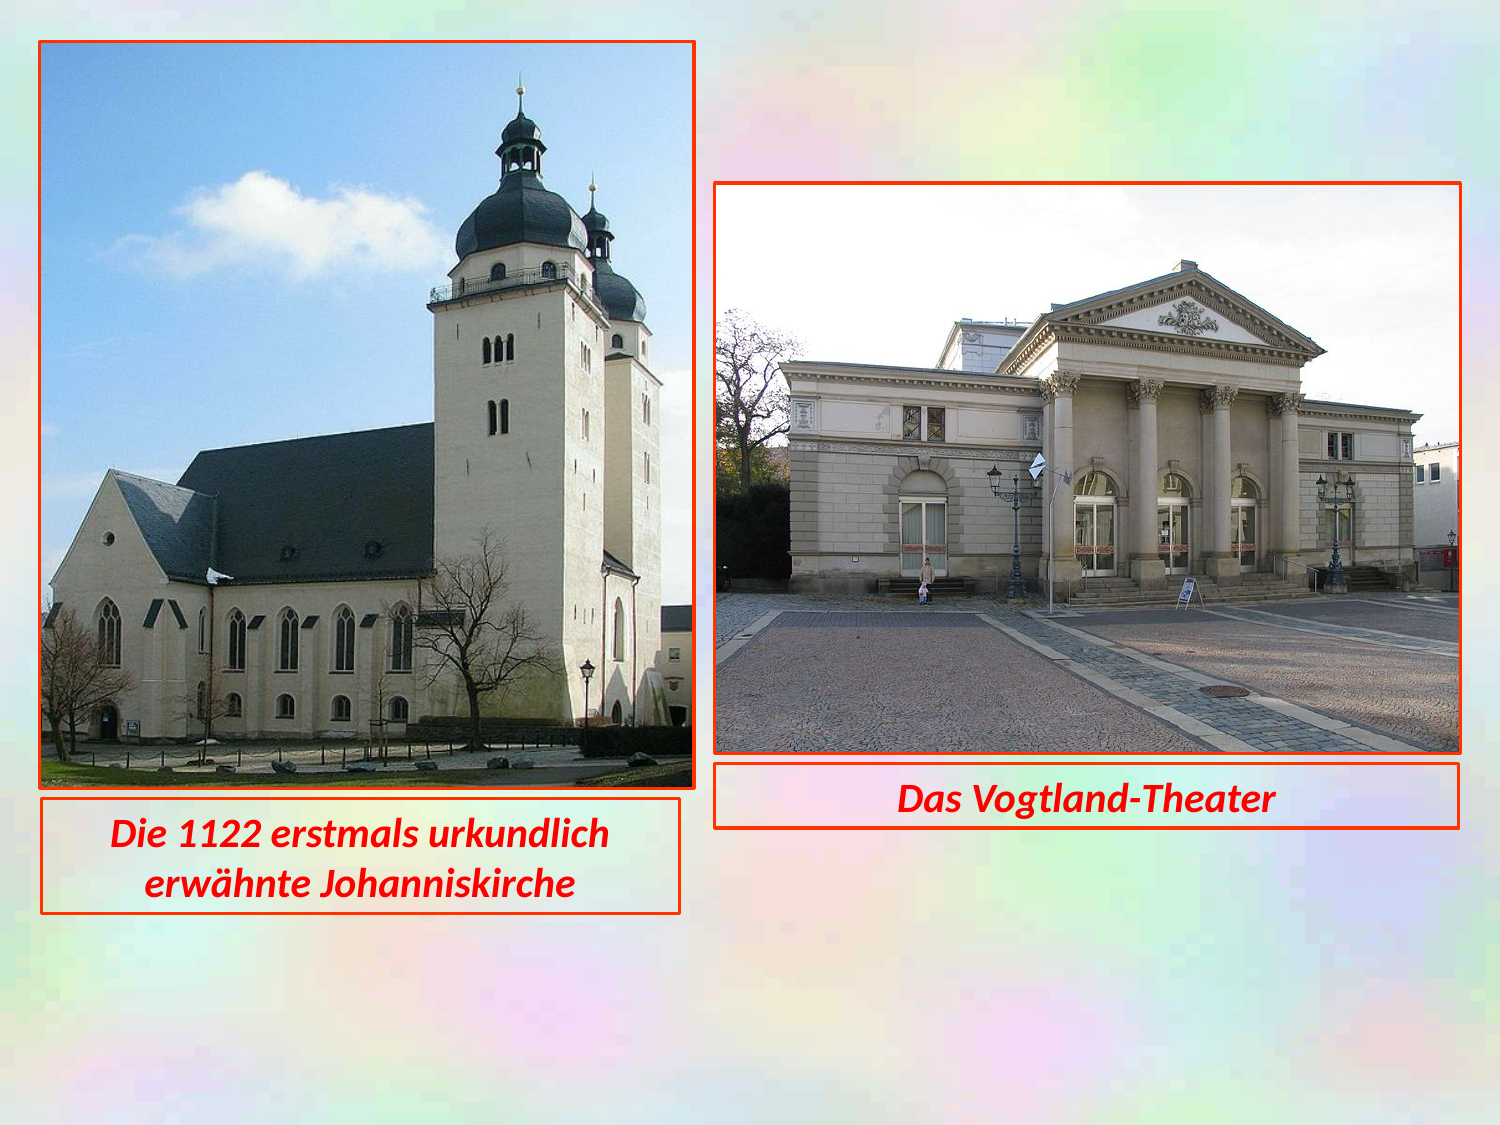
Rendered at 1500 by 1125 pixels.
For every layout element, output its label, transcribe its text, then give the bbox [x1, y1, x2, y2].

picture [0, 0, 1500, 1125]
text_box Die 1122 erstmals urkundlich erwähnte Johanniskirche [41, 798, 680, 914]
text_box Das Vogtland-Theater [714, 763, 1459, 829]
